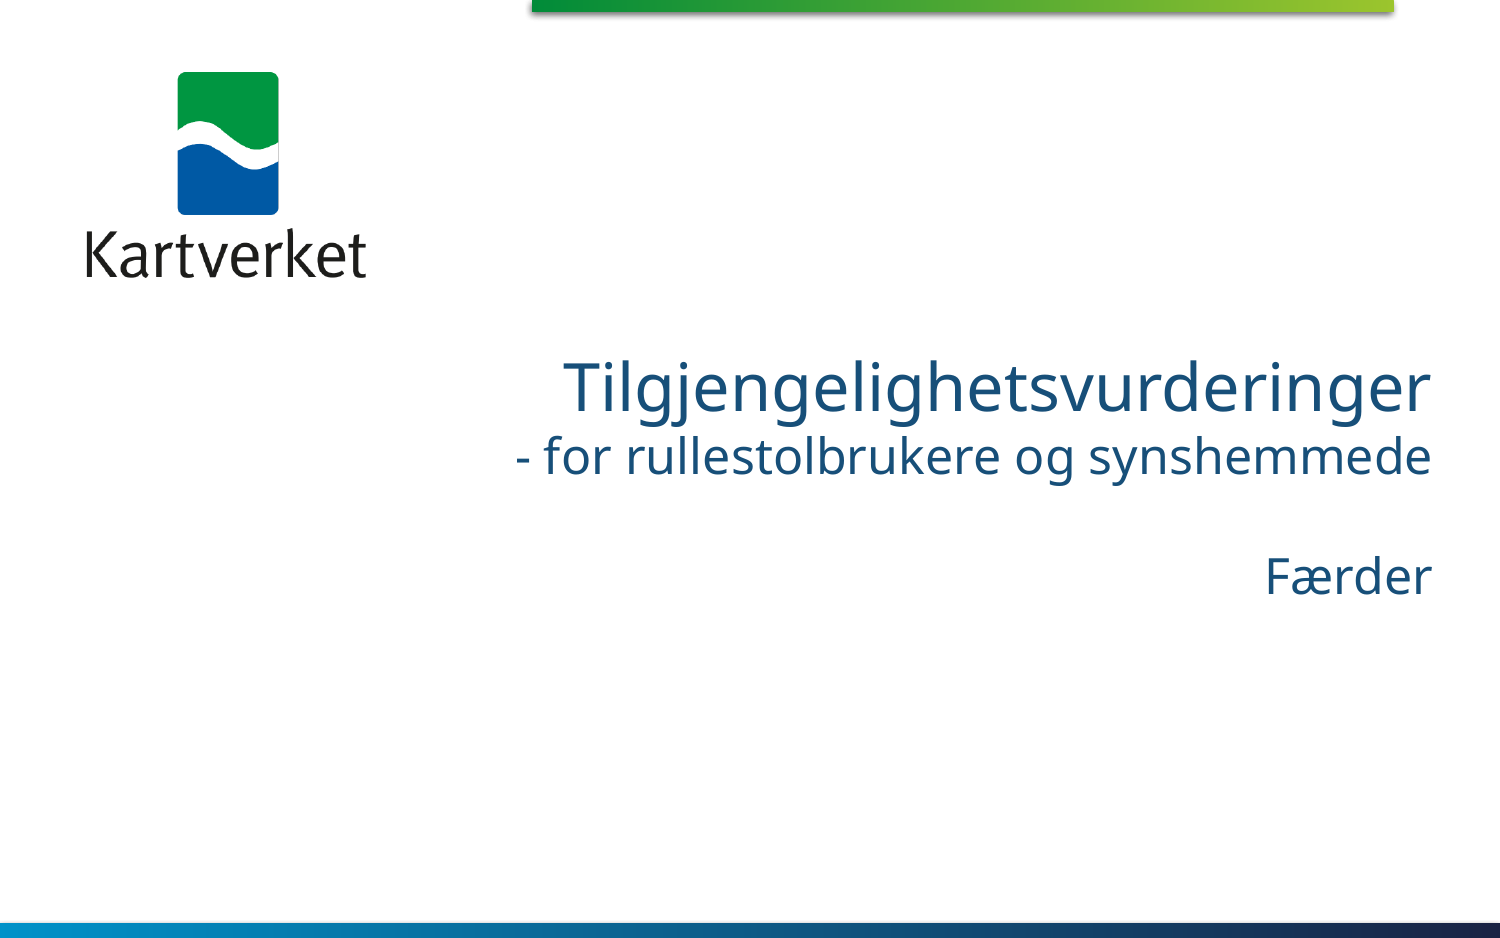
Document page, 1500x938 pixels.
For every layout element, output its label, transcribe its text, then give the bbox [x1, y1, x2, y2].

text_box Tilgjengelighetsvurderinger - for rullestolbrukere og synshemmede Færder [66, 337, 1449, 613]
